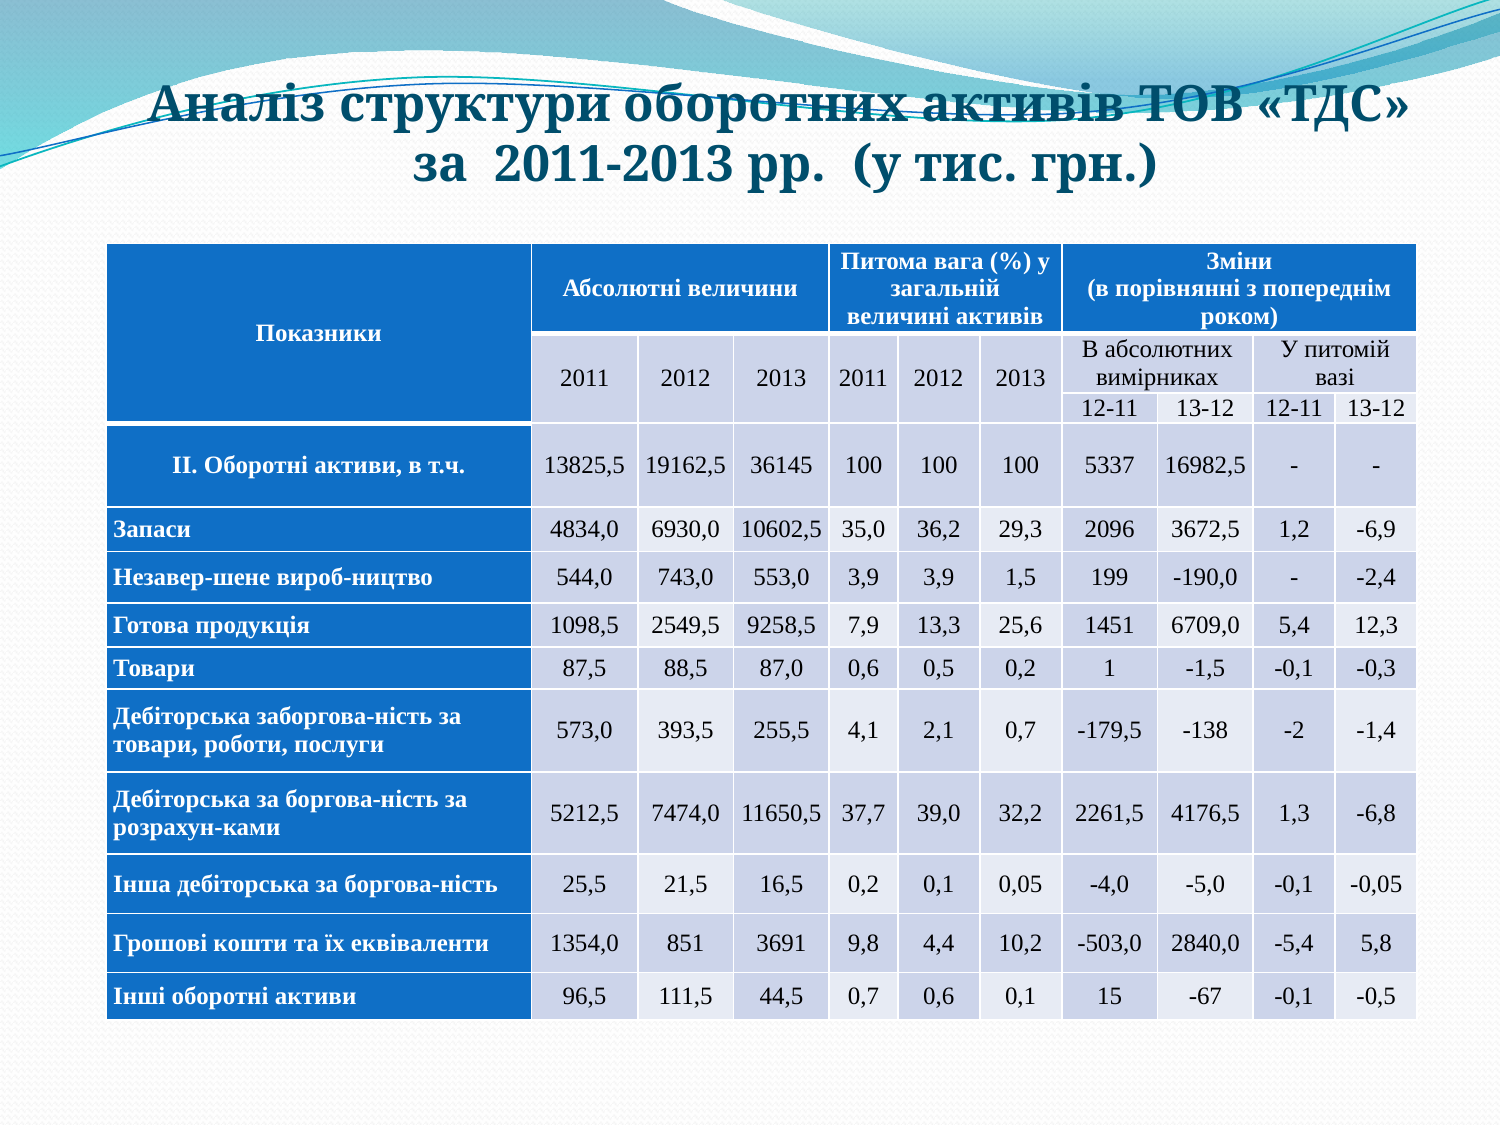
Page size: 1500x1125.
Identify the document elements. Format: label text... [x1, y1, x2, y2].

table_cell -0,1 [1254, 855, 1334, 913]
table_cell -0,05 [1336, 855, 1416, 913]
table_cell 9258,5 [734, 604, 828, 646]
table_cell 12-11 [1254, 394, 1334, 422]
table_cell 32,2 [981, 773, 1061, 853]
table_cell Запаси [107, 508, 531, 551]
table_cell -190,0 [1158, 552, 1252, 602]
table_cell 4834,0 [532, 508, 637, 551]
table_cell 13-12 [1336, 394, 1416, 422]
table_cell Грошові кошти та їх еквіваленти [107, 914, 531, 972]
table_cell -503,0 [1063, 914, 1157, 972]
table_cell 36145 [734, 424, 828, 506]
table_cell - [1254, 552, 1334, 602]
table_cell -6,8 [1336, 773, 1416, 853]
table_cell 0,1 [981, 973, 1061, 1019]
table_cell 0,2 [830, 855, 897, 913]
table_cell Дебіторська заборгова-ність за товари, роботи, послуги [107, 690, 531, 771]
table_cell 2261,5 [1063, 773, 1157, 853]
table_cell 0,2 [981, 648, 1061, 688]
table_cell -4,0 [1063, 855, 1157, 913]
table_cell 39,0 [899, 773, 979, 853]
table_cell 553,0 [734, 552, 828, 602]
table_cell 35,0 [830, 508, 897, 551]
table_cell 111,5 [639, 973, 733, 1019]
table_cell 10,2 [981, 914, 1061, 972]
table_cell 25,6 [981, 604, 1061, 646]
table_cell 12-11 [1063, 394, 1157, 422]
table_cell 573,0 [532, 690, 637, 771]
table_cell Товари [107, 648, 531, 688]
table_cell -6,9 [1336, 508, 1416, 551]
table_cell 5337 [1063, 424, 1157, 506]
table_cell 4,4 [899, 914, 979, 972]
table_cell 96,5 [532, 973, 637, 1019]
table_header Зміни (в порівнянні з попереднім роком) [1063, 244, 1416, 331]
table_cell 2011 [830, 336, 897, 422]
table_cell 0,7 [830, 973, 897, 1019]
table_cell 4,1 [830, 690, 897, 771]
table_cell 87,0 [734, 648, 828, 688]
table_cell -2 [1254, 690, 1334, 771]
table_cell 2013 [981, 336, 1061, 422]
table_cell 1354,0 [532, 914, 637, 972]
table_cell 0,7 [981, 690, 1061, 771]
table_cell 9,8 [830, 914, 897, 972]
table_cell 0,05 [981, 855, 1061, 913]
table_cell -0,1 [1254, 973, 1334, 1019]
table_cell 10602,5 [734, 508, 828, 551]
table_cell 44,5 [734, 973, 828, 1019]
table_cell 2840,0 [1158, 914, 1252, 972]
table_cell 36,2 [899, 508, 979, 551]
table_cell 13,3 [899, 604, 979, 646]
table_cell 2011 [532, 336, 637, 422]
table_cell 2096 [1063, 508, 1157, 551]
table_cell 15 [1063, 973, 1157, 1019]
table_cell 5212,5 [532, 773, 637, 853]
table_cell -1,5 [1158, 648, 1252, 688]
table_cell -5,4 [1254, 914, 1334, 972]
table_cell 2,1 [899, 690, 979, 771]
table_cell 16,5 [734, 855, 828, 913]
table_cell 6930,0 [639, 508, 733, 551]
table_cell -0,1 [1254, 648, 1334, 688]
table_cell 3,9 [899, 552, 979, 602]
table_cell 88,5 [639, 648, 733, 688]
table_cell У питомій вазі [1254, 336, 1416, 392]
table_cell -1,4 [1336, 690, 1416, 771]
table_cell 37,7 [830, 773, 897, 853]
table_cell 0,6 [899, 973, 979, 1019]
table_cell - [1336, 424, 1416, 506]
table_cell 0,5 [899, 648, 979, 688]
table_cell 2013 [734, 336, 828, 422]
table_cell 5,4 [1254, 604, 1334, 646]
table_cell 2549,5 [639, 604, 733, 646]
table_cell -2,4 [1336, 552, 1416, 602]
table_cell 29,3 [981, 508, 1061, 551]
table_cell В абсолютних вимірниках [1063, 336, 1252, 392]
table_cell 544,0 [532, 552, 637, 602]
table_cell -138 [1158, 690, 1252, 771]
table_cell 12,3 [1336, 604, 1416, 646]
table_cell 743,0 [639, 552, 733, 602]
table_cell 13-12 [1158, 394, 1252, 422]
table_cell 21,5 [639, 855, 733, 913]
table_cell 2012 [899, 336, 979, 422]
table_cell -67 [1158, 973, 1252, 1019]
table_cell 393,5 [639, 690, 733, 771]
table_cell 1,2 [1254, 508, 1334, 551]
table_cell 0,1 [899, 855, 979, 913]
table_cell 1 [1063, 648, 1157, 688]
table_header Показники [107, 244, 531, 421]
table_cell 7474,0 [639, 773, 733, 853]
table_cell 255,5 [734, 690, 828, 771]
table_cell Дебіторська за боргова-ність за розрахун-ками [107, 773, 531, 853]
table_cell Готова продукція [107, 604, 531, 646]
table_cell Інші оборотні активи [107, 973, 531, 1019]
table_cell 3672,5 [1158, 508, 1252, 551]
table_cell 7,9 [830, 604, 897, 646]
table_cell 13825,5 [532, 424, 637, 506]
table_cell 1098,5 [532, 604, 637, 646]
table_cell 3691 [734, 914, 828, 972]
table_cell 5,8 [1336, 914, 1416, 972]
table_cell 87,5 [532, 648, 637, 688]
table_cell -0,3 [1336, 648, 1416, 688]
table_cell 25,5 [532, 855, 637, 913]
table_cell 1451 [1063, 604, 1157, 646]
table_cell 11650,5 [734, 773, 828, 853]
table_cell -179,5 [1063, 690, 1157, 771]
table_cell 0,6 [830, 648, 897, 688]
table_cell 100 [981, 424, 1061, 506]
table_cell 4176,5 [1158, 773, 1252, 853]
table_cell -0,5 [1336, 973, 1416, 1019]
table_cell -5,0 [1158, 855, 1252, 913]
table_cell ІІ. Оборотні активи, в т.ч. [107, 426, 531, 506]
table_cell 2012 [639, 336, 733, 422]
text_box Аналіз структури оборотних активів ТОВ «ТДС» за 2011-2013 рр. (у тис. грн.) [106, 63, 1465, 199]
table_cell Незавер-шене вироб-ництво [107, 552, 531, 602]
table_header Абсолютні величини [532, 244, 828, 331]
table_cell Інша дебіторська за боргова-ність [107, 855, 531, 913]
table_cell 1,3 [1254, 773, 1334, 853]
table_cell 3,9 [830, 552, 897, 602]
table_cell - [1254, 424, 1334, 506]
table_cell 19162,5 [639, 424, 733, 506]
table_cell 6709,0 [1158, 604, 1252, 646]
table_cell 851 [639, 914, 733, 972]
table_cell 100 [830, 424, 897, 506]
table_cell 16982,5 [1158, 424, 1252, 506]
table_cell 1,5 [981, 552, 1061, 602]
table_cell 100 [899, 424, 979, 506]
table_cell 199 [1063, 552, 1157, 602]
table_header Питома вага (%) у загальній величині активів [830, 244, 1061, 331]
